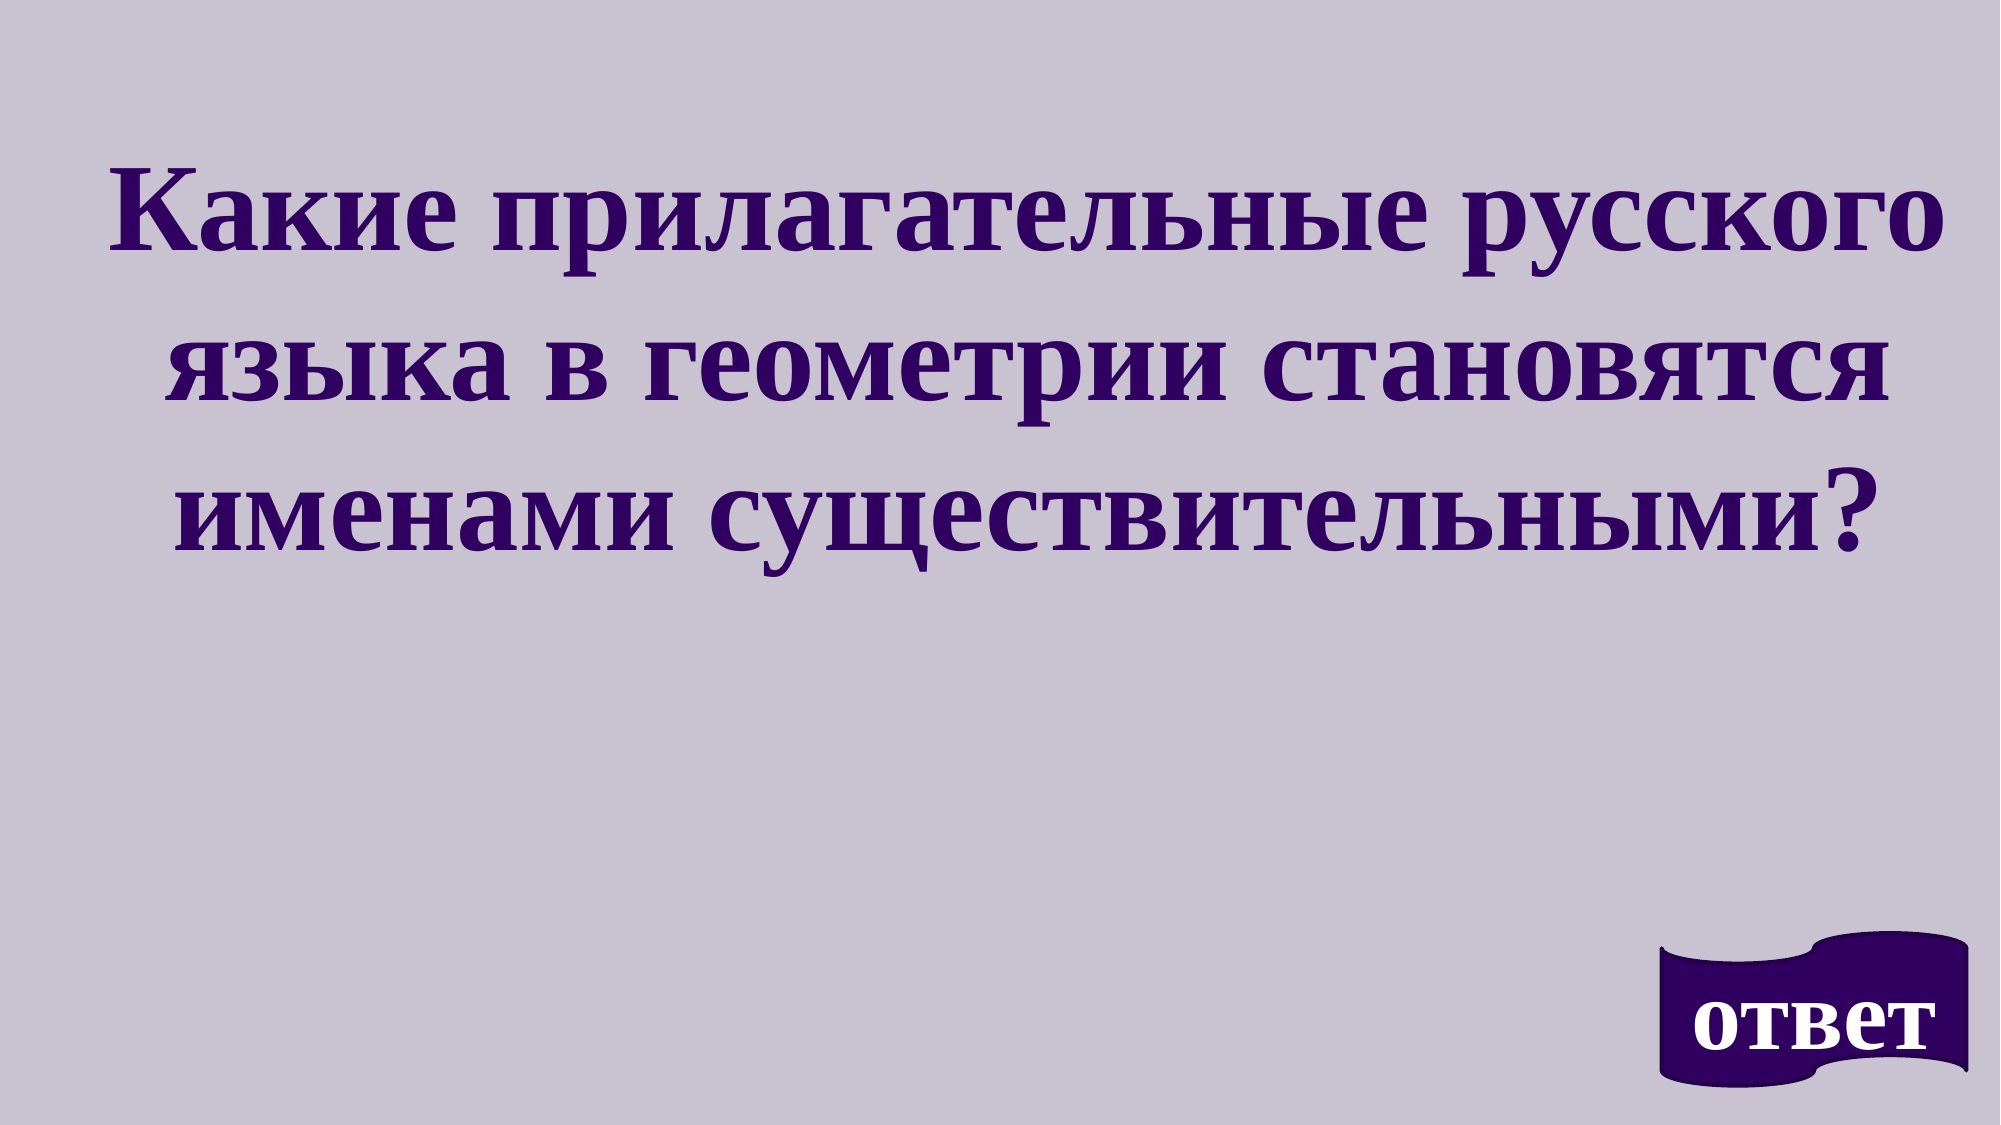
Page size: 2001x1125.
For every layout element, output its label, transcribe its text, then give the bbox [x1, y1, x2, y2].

text_box ответ [1659, 931, 1969, 1088]
text_box Какие прилагательные русского языка в геометрии становятся именами существительными? [91, 118, 1967, 583]
